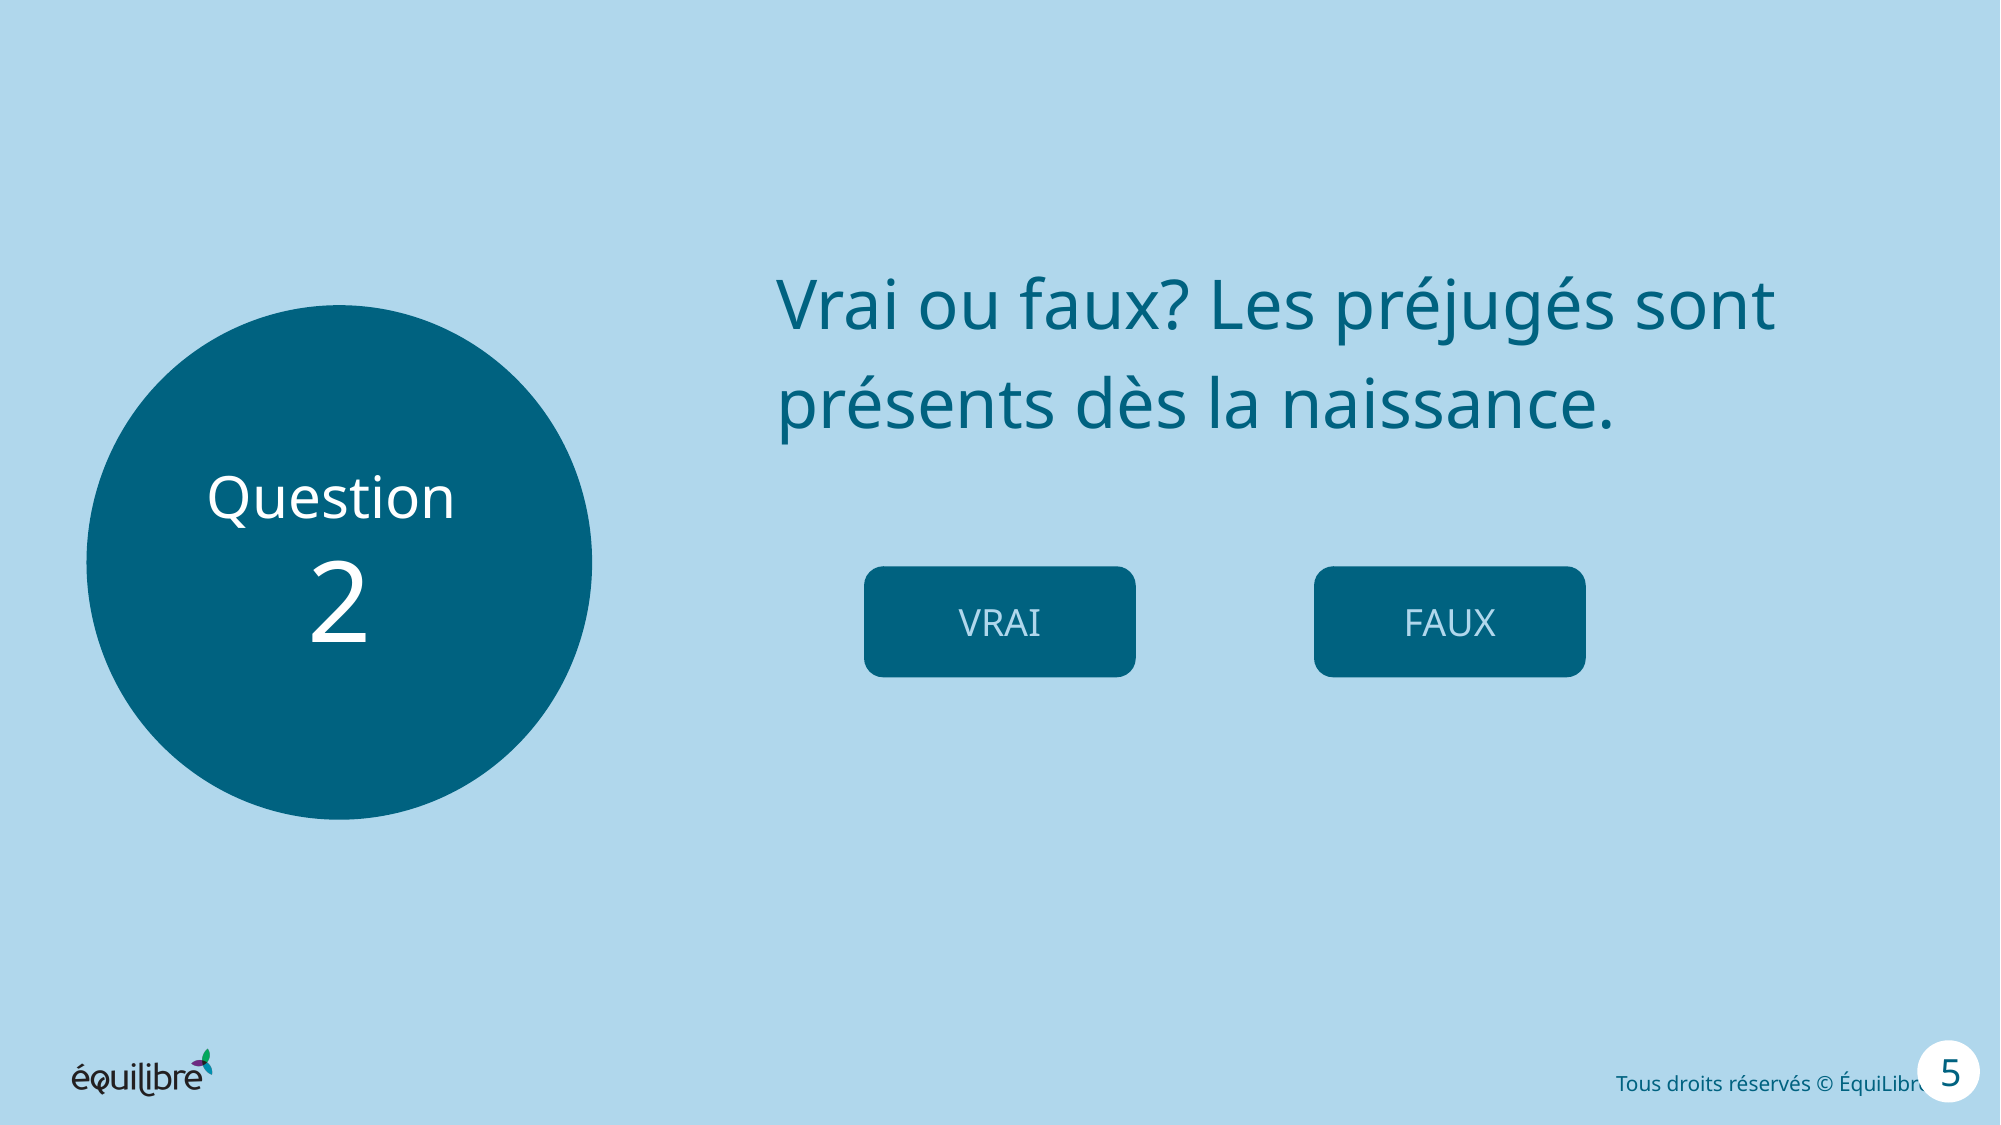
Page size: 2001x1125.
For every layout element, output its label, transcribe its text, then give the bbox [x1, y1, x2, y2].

text_box Question 2 [86, 305, 593, 820]
text_box VRAI [864, 566, 1136, 678]
picture [63, 1036, 221, 1125]
text_box FAUX [1314, 566, 1586, 678]
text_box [1911, 1040, 1990, 1103]
text_box Vrai ou faux? Les préjugés sont présents dès la naissance. [761, 234, 1913, 453]
